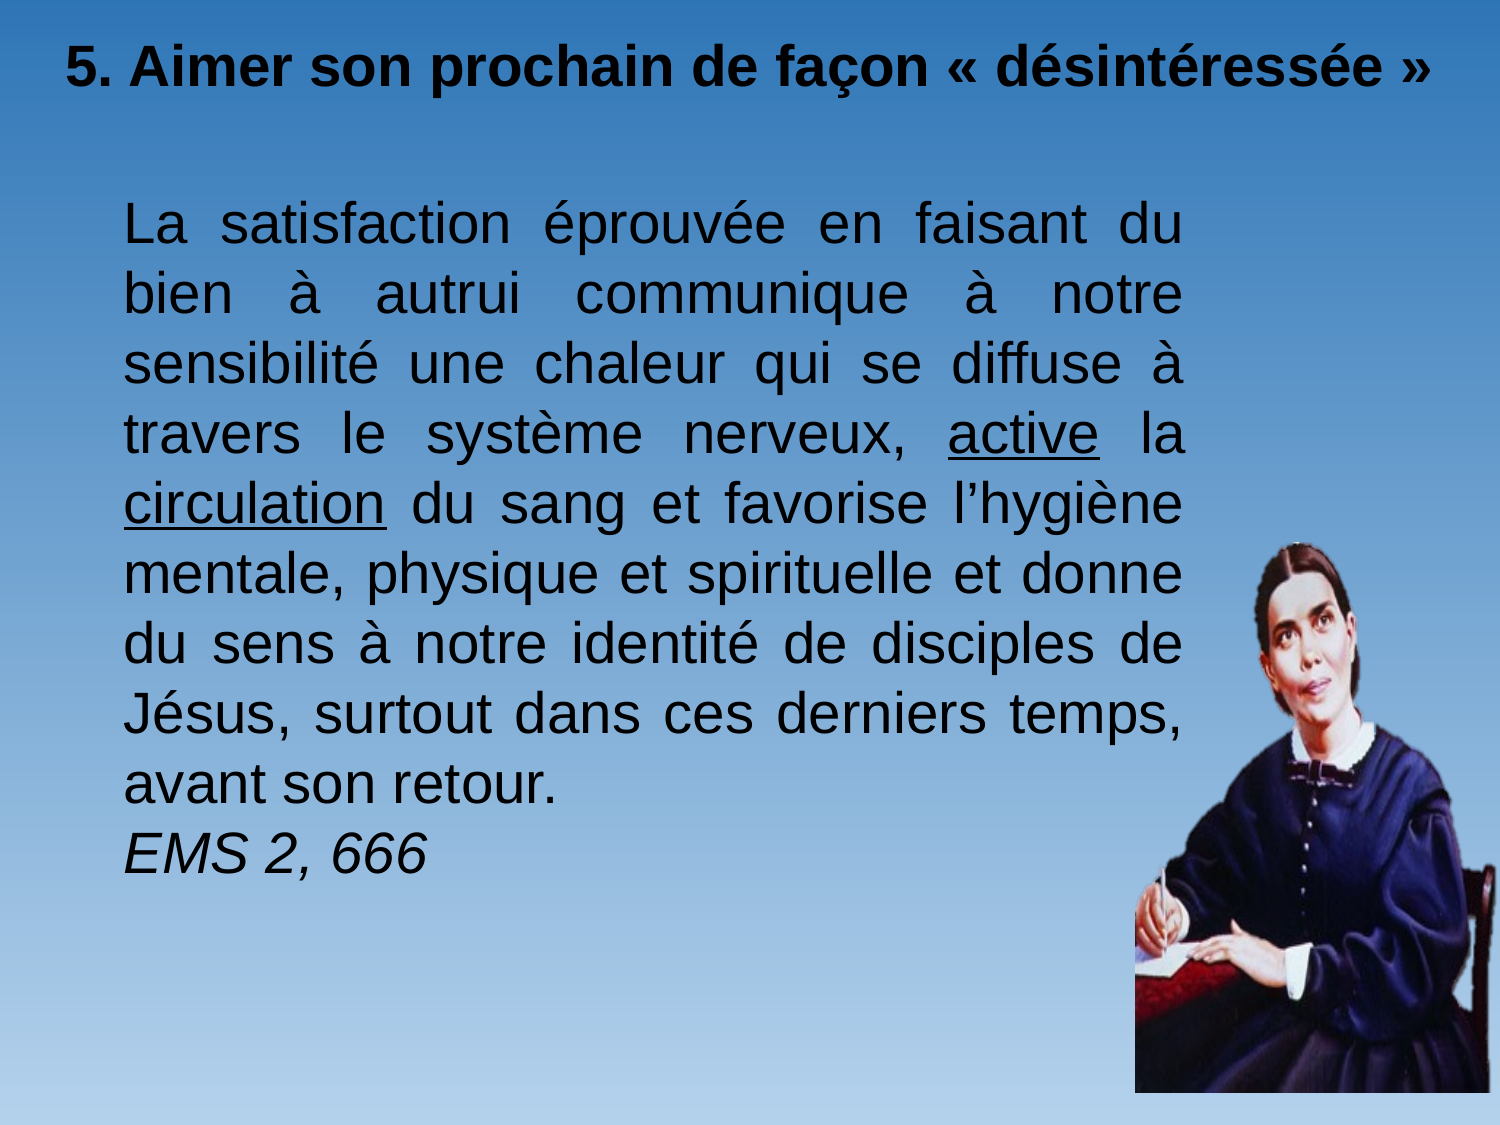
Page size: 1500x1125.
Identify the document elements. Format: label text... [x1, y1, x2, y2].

text_box La satisfaction éprouvée en faisant du bien à autrui communique à notre sensibilité une chaleur qui se diffuse à travers le système nerveux, active la circulation du sang et favorise l’hygiène mentale, physique et spirituelle et donne du sens à notre identité de disciples de Jésus, surtout dans ces derniers temps, avant son retour. EMS 2, 666 [24, 177, 1201, 893]
picture [1135, 542, 1500, 1093]
text_box 5. Aimer son prochain de façon « désintéressée » [0, 20, 1500, 151]
